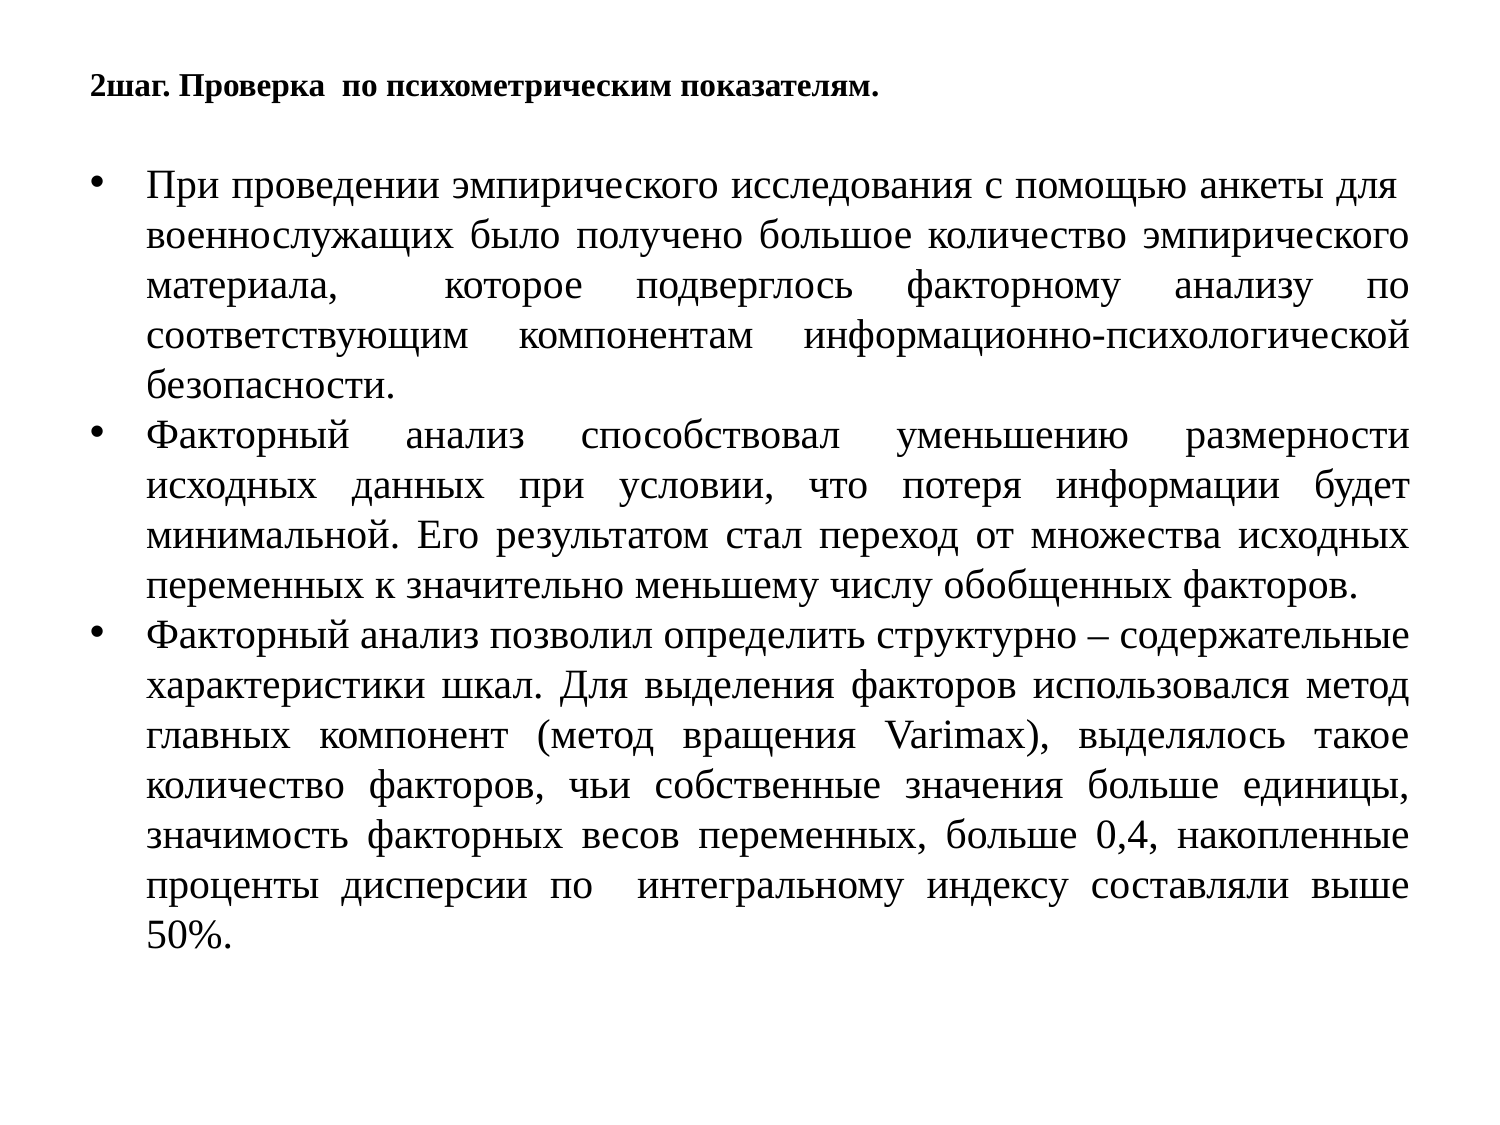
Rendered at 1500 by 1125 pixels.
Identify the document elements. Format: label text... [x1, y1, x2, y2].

text_box При проведении эмпирического исследования с помощью анкеты для военнослужащих было получено большое количество эмпирического материала, которое подверглось факторному анализу по соответствующим компонентам информационно-психологической безопасности. Факторный анализ способствовал уменьшению размерности исходных данных при условии, что потеря информации будет минимальной. Его результатом стал переход от множества исходных переменных к значительно меньшему числу обобщенных факторов. Факторный анализ позволил определить структурно – содержательные характеристики шкал. Для выделения факторов использовался метод главных компонент (метод вращения Varimax), выделялось такое количество факторов, чьи собственные значения больше единицы, значимость факторных весов переменных, больше 0,4, накопленные проценты дисперсии по интегральному индексу составляли выше 50%. [75, 148, 1425, 1005]
text_box 2шаг. Проверка по психометрическим показателям. [75, 45, 1425, 148]
